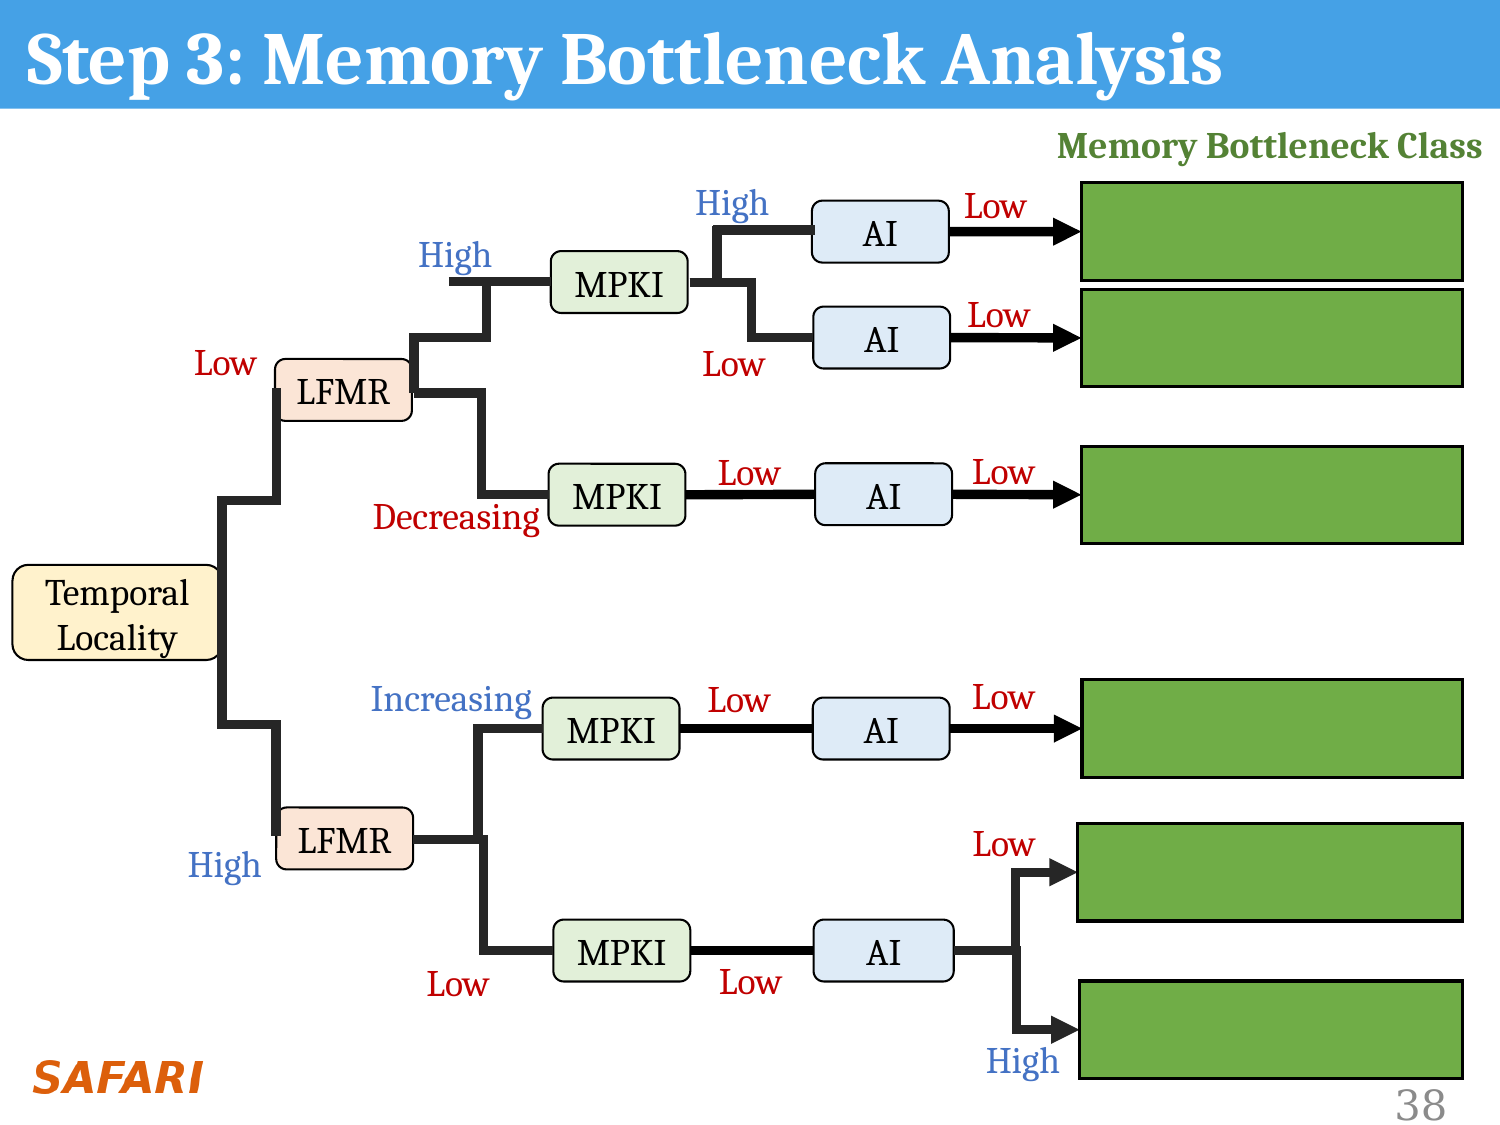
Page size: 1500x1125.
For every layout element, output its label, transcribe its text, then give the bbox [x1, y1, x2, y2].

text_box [171, 170, 1083, 1090]
text_box 38 [1299, 1079, 1463, 1125]
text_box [12, 200, 171, 982]
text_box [993, 114, 1500, 1079]
picture [31, 1051, 209, 1104]
title Step 3: Memory Bottleneck Analysis [12, 12, 1487, 134]
